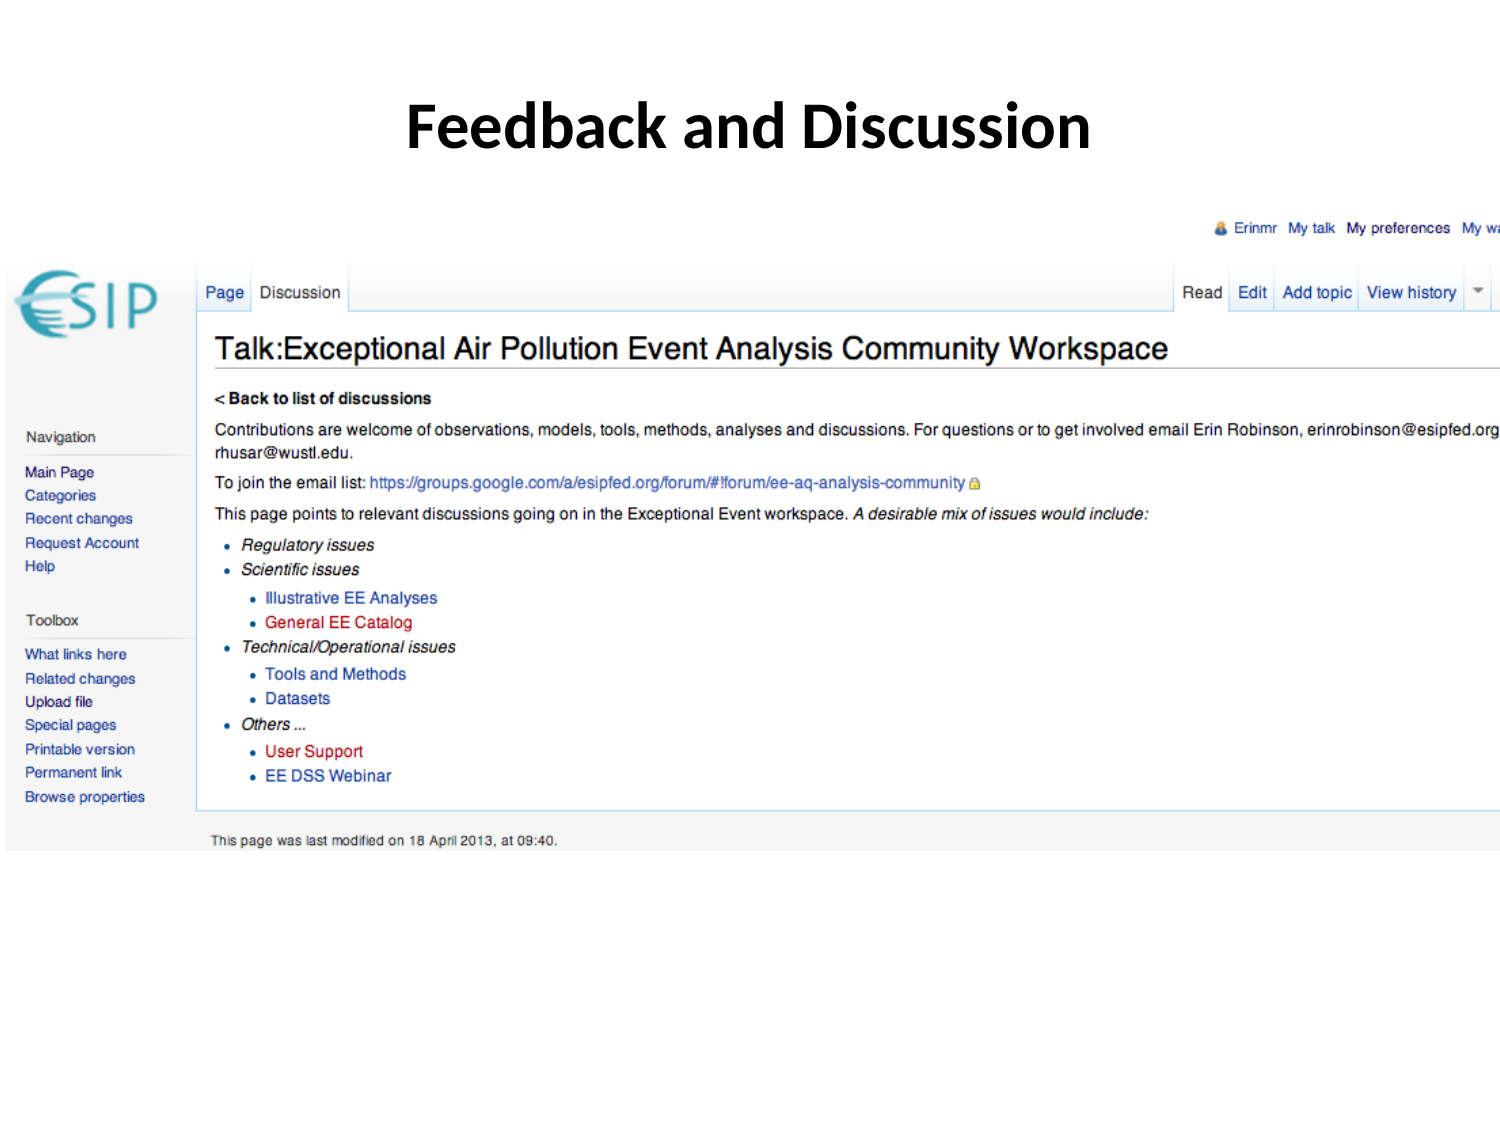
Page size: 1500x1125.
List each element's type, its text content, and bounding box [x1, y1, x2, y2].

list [5, 124, 1500, 947]
title Feedback and Discussion [75, 45, 1425, 123]
